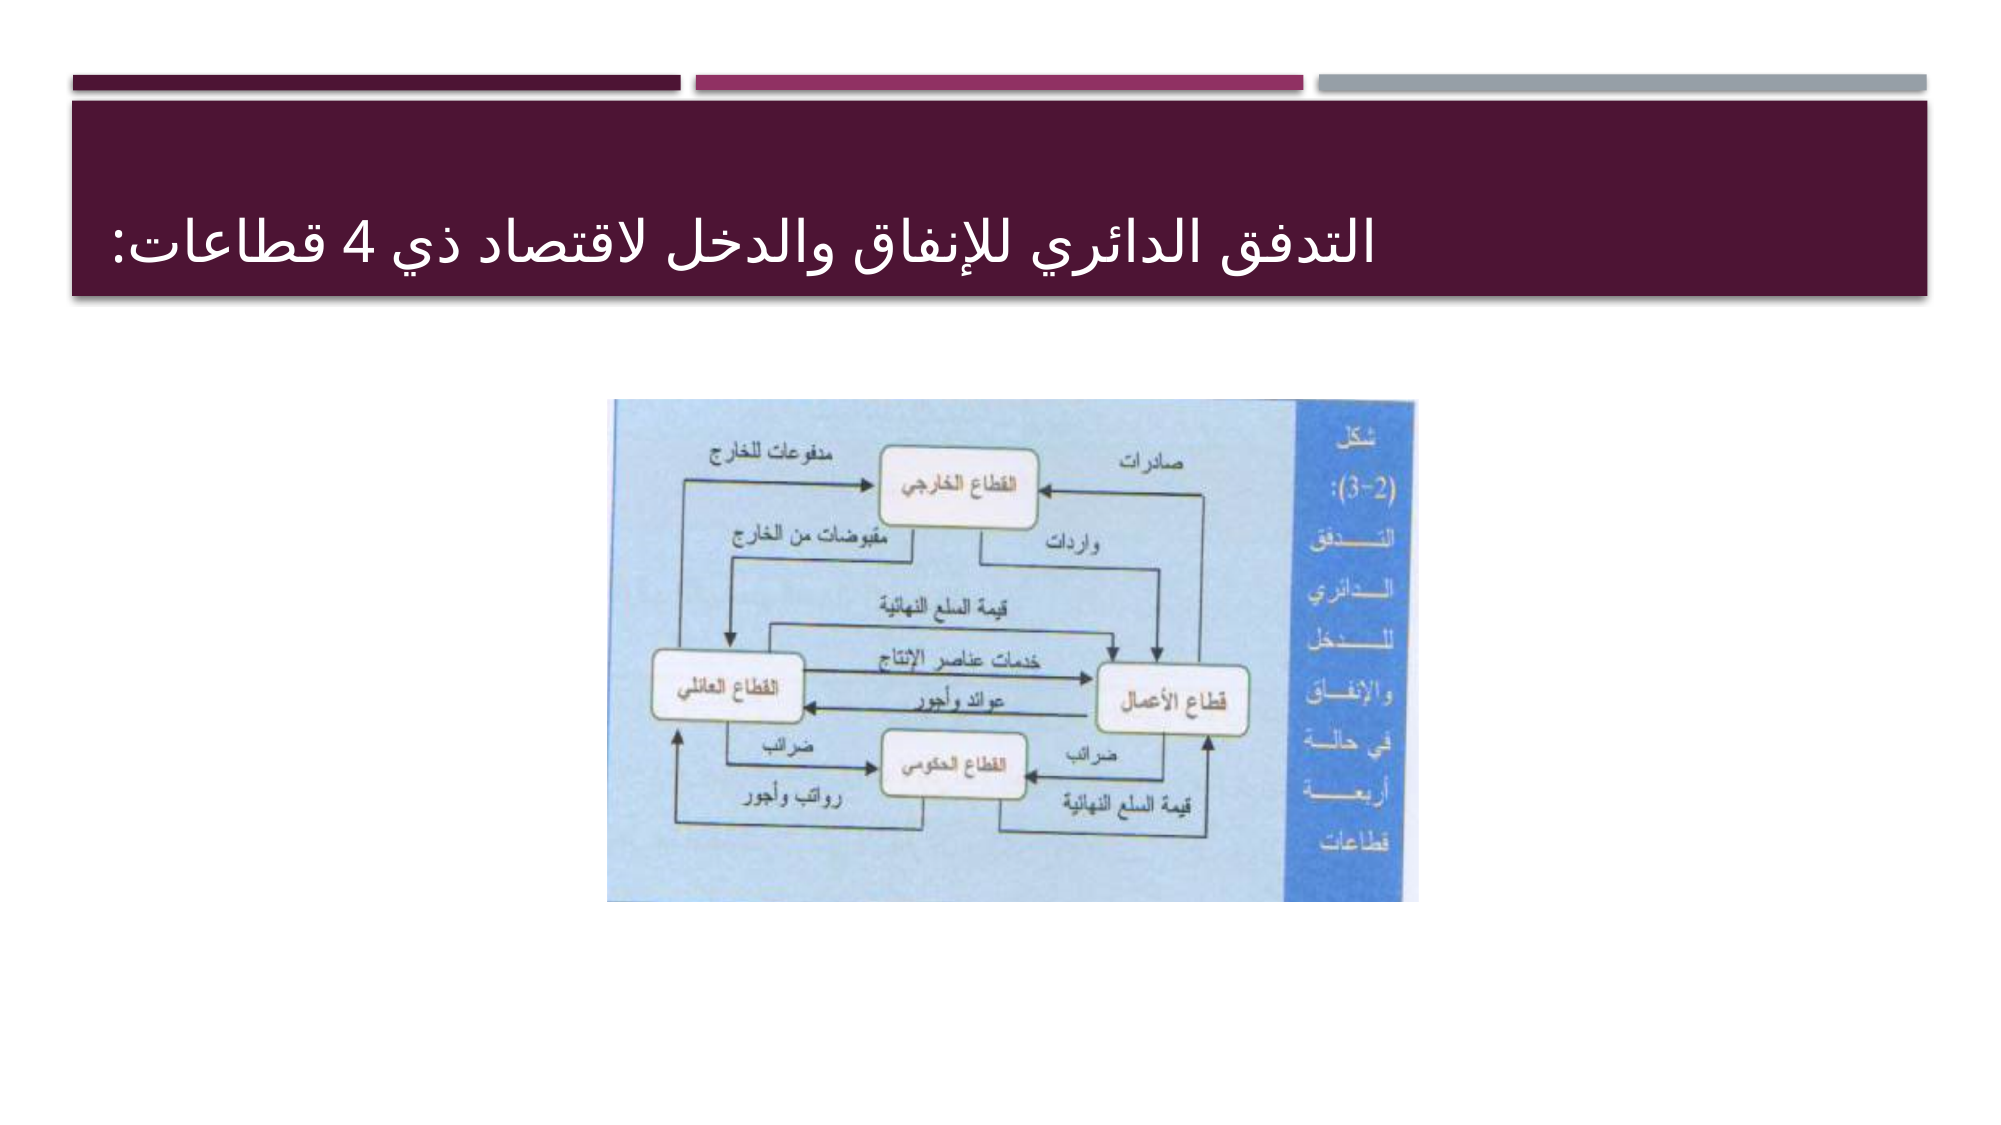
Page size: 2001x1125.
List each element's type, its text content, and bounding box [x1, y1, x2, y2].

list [605, 398, 1420, 902]
title التدفق الدائري للإنفاق والدخل لاقتصاد ذي 4 قطاعات: [95, 115, 1905, 282]
